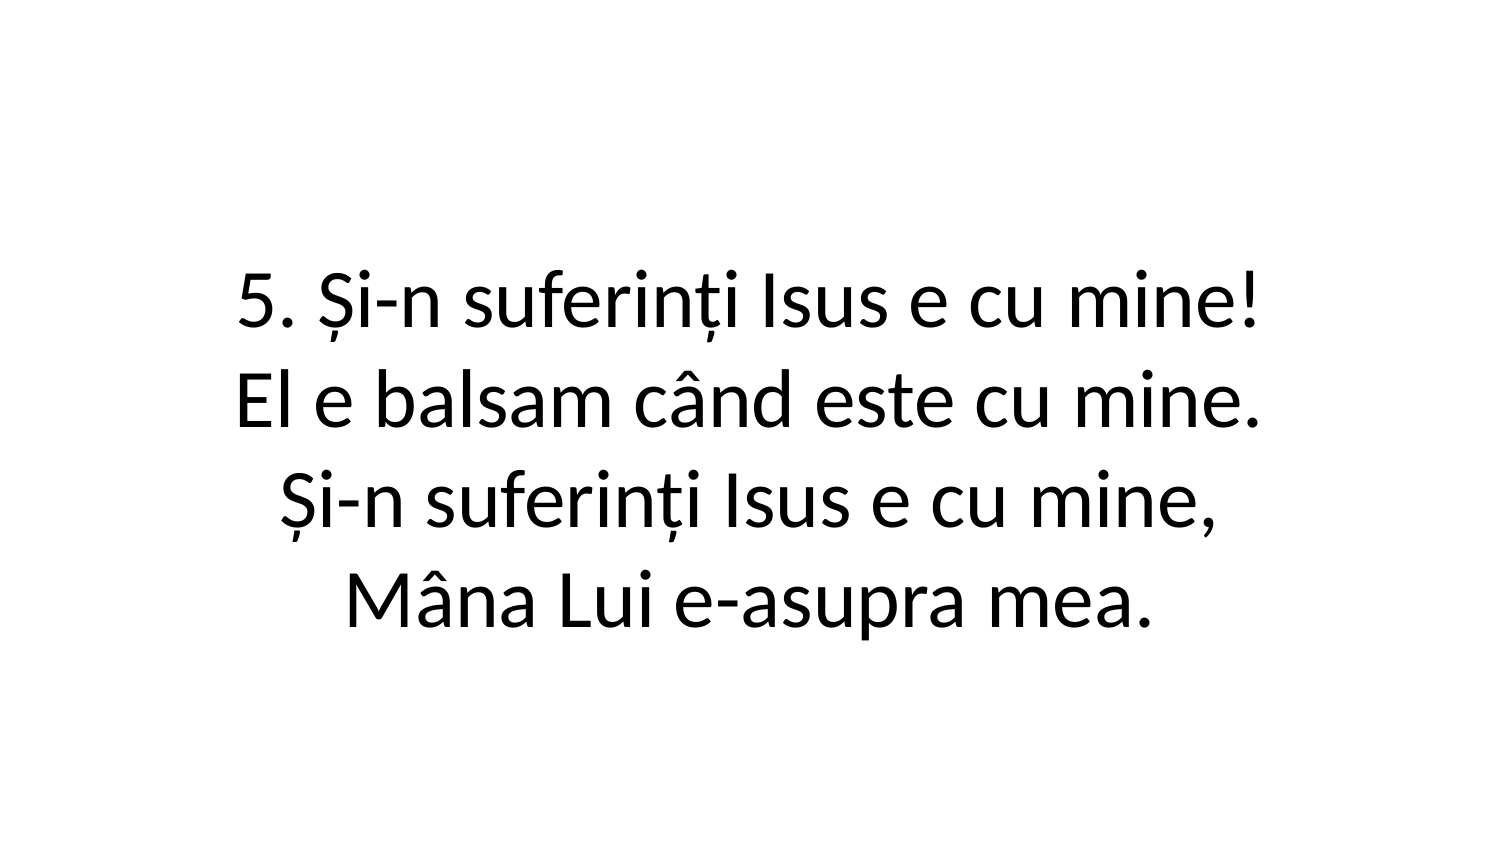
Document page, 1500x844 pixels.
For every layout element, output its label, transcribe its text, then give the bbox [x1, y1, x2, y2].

text_box 5. Și-n suferinți Isus e cu mine! El e balsam când este cu mine. Și-n suferinți Isus e cu mine, Mâna Lui e-asupra mea. [220, 192, 1280, 652]
